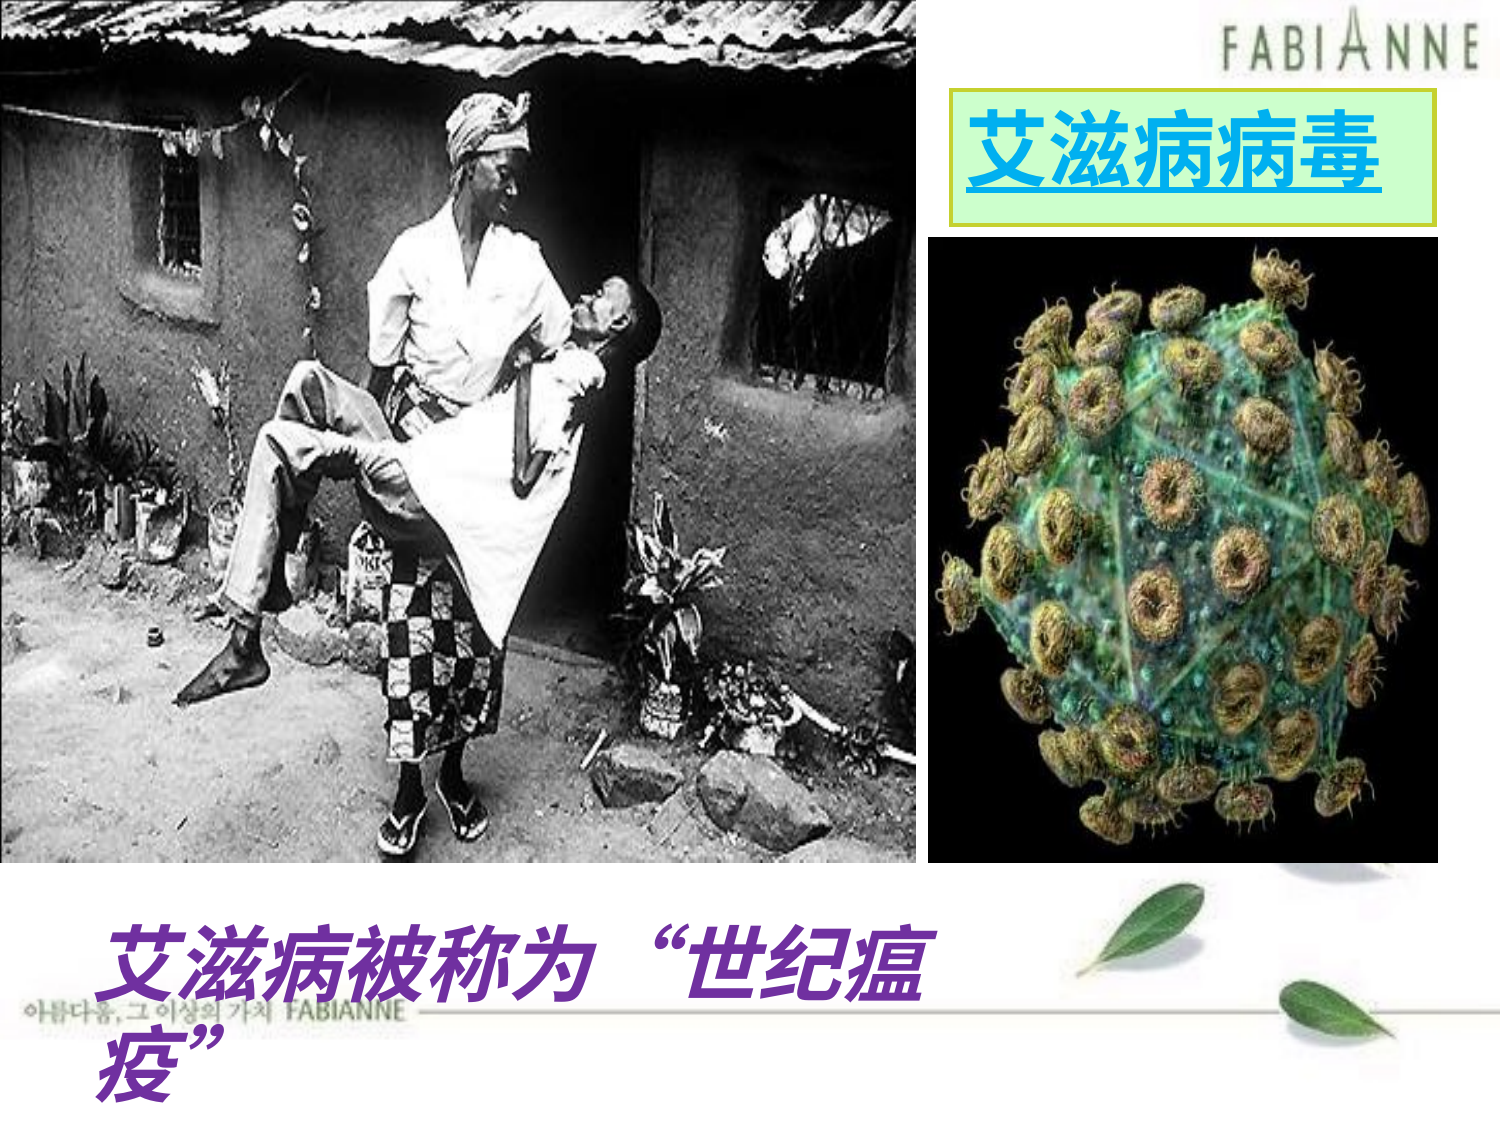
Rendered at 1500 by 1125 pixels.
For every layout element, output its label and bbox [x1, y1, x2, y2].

picture [0, 0, 1500, 1125]
text_box [0, 0, 1438, 863]
